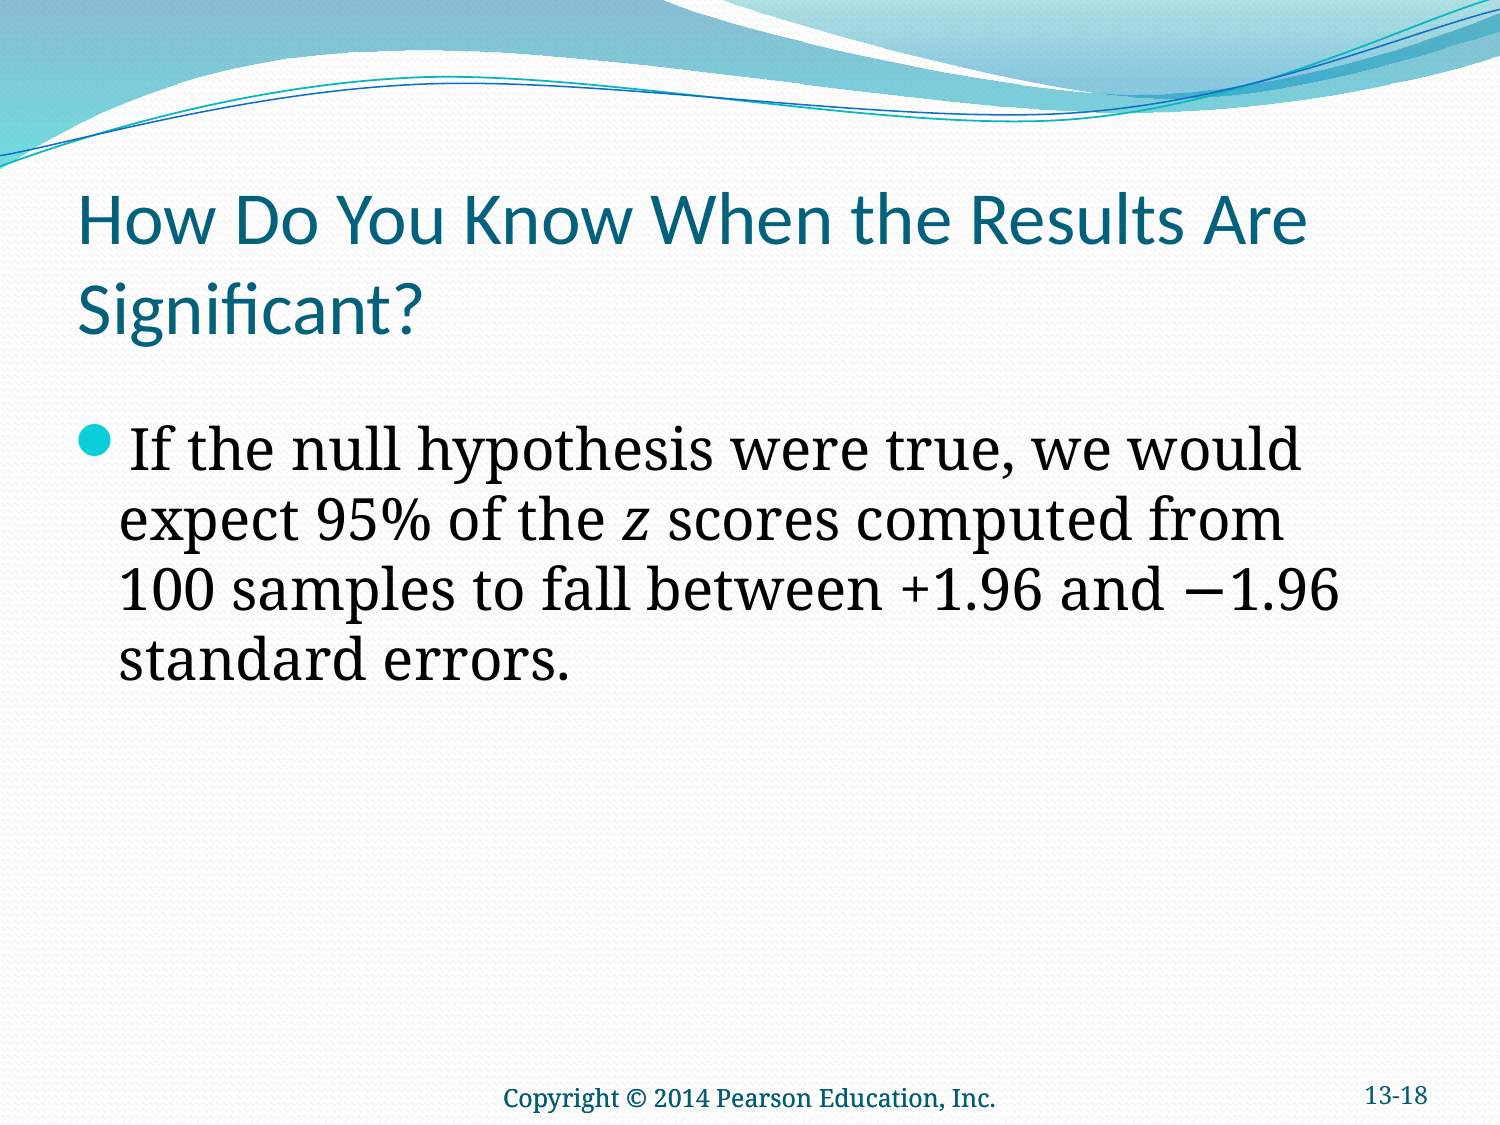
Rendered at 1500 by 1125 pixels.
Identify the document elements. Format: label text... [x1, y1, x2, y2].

title How Do You Know When the Results Are Significant? [77, 161, 1428, 350]
list If the null hypothesis were true, we would expect 95% of the z scores computed from 100 samples to fall between +1.96 and −1.96 standard errors. [59, 404, 1410, 1125]
